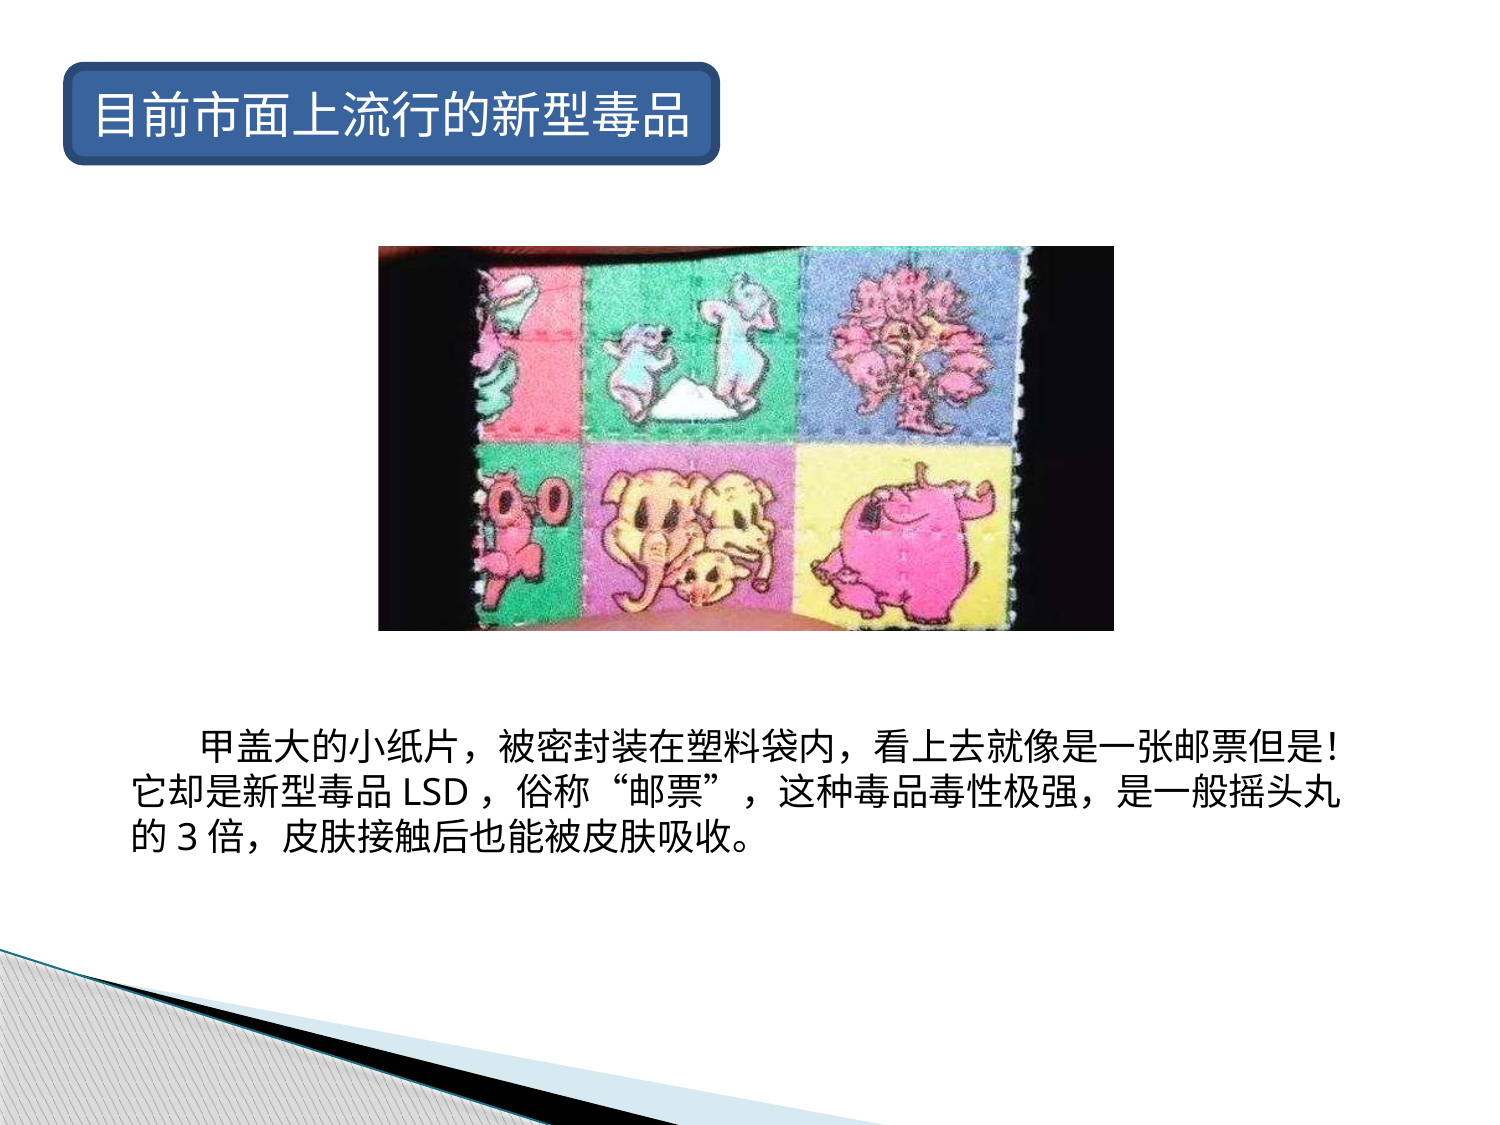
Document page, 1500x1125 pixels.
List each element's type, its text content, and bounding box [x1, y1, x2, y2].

text_box 目前市面上流行的新型毒品 [63, 61, 721, 166]
picture [378, 245, 1122, 631]
text_box 甲盖大的小纸片，被密封装在塑料袋内，看上去就像是一张邮票但是！它却是新型毒品LSD，俗称“邮票”，这种毒品毒性极强，是一般摇头丸的3倍，皮肤接触后也能被皮肤吸收。 [115, 715, 1385, 866]
